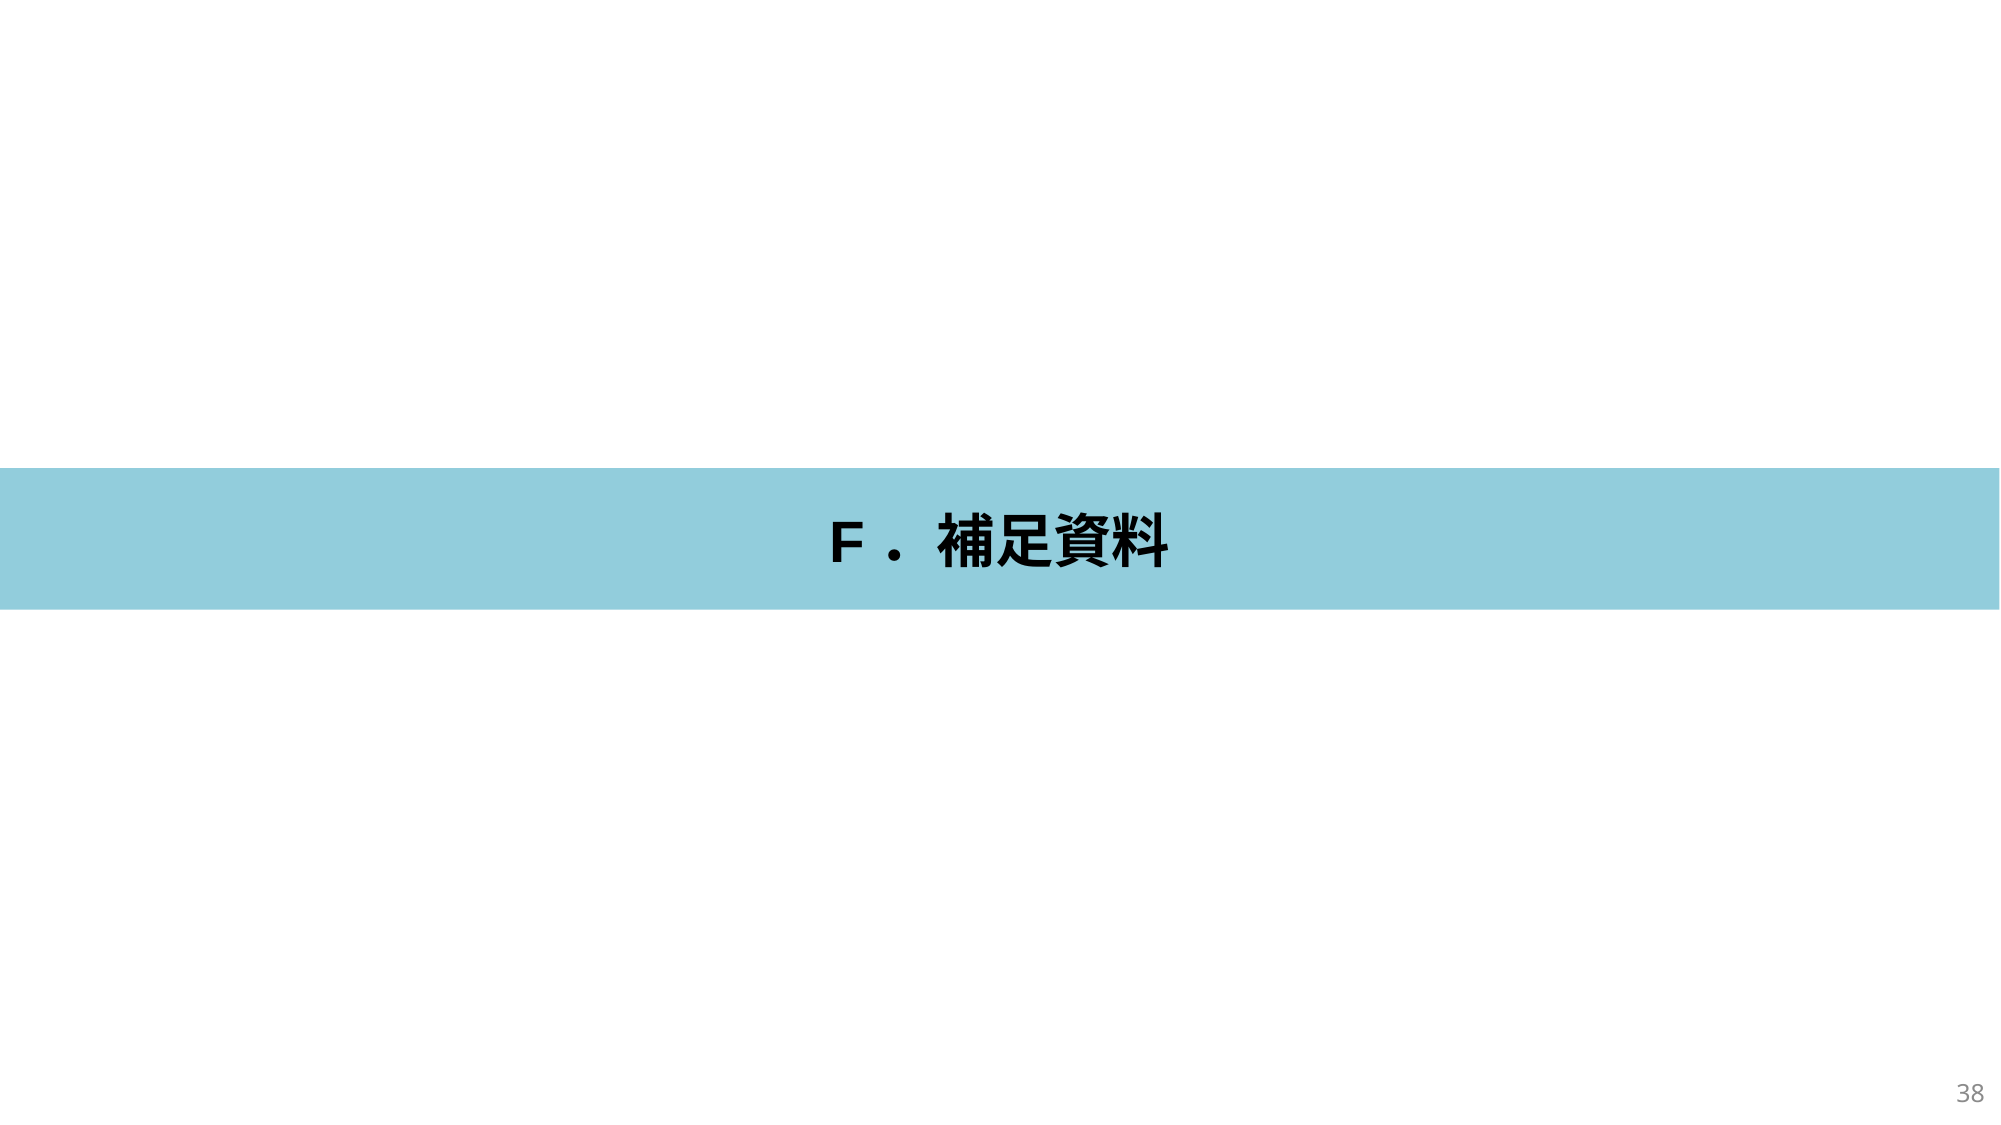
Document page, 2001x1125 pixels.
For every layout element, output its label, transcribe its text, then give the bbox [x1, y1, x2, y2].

slide_number 37 [1533, 1064, 2000, 1124]
title F．補足資料 [0, 468, 2000, 610]
